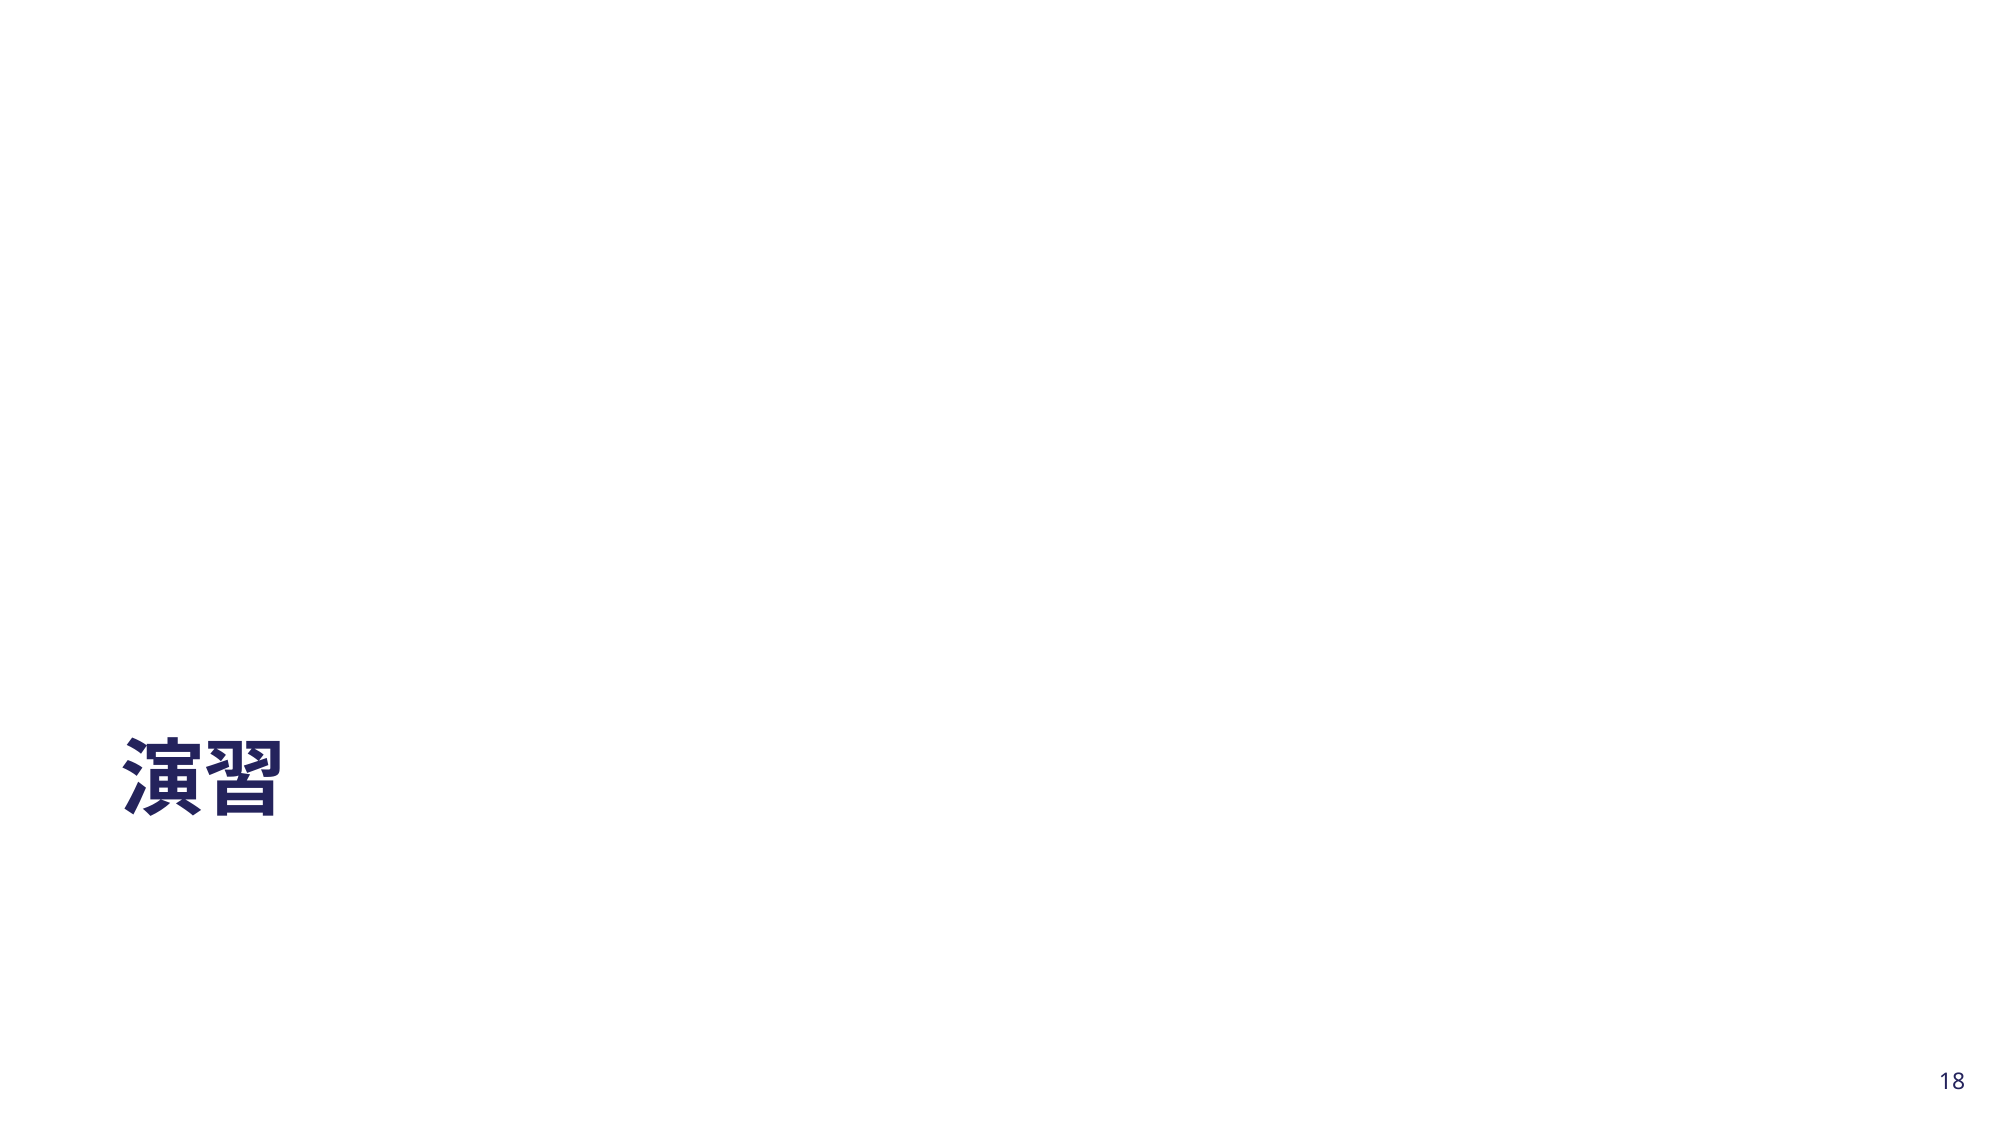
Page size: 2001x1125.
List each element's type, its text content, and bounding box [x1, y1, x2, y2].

title 演習 [105, 717, 1790, 941]
slide_number 18 [1513, 1058, 1981, 1107]
